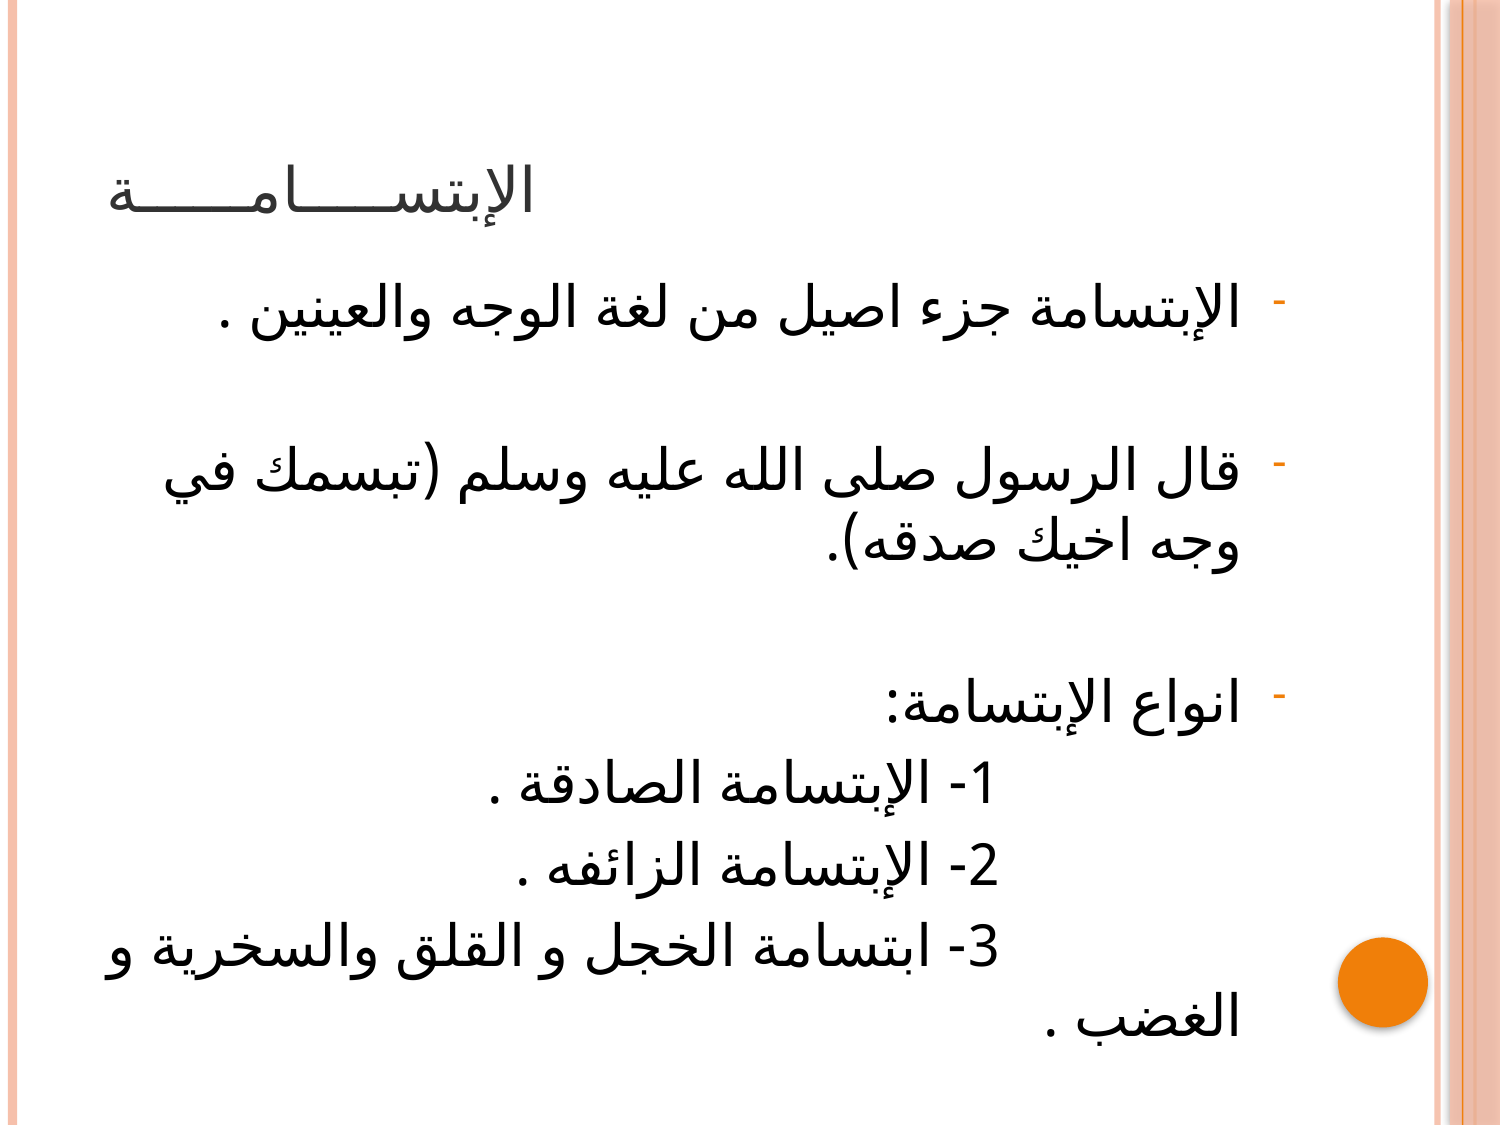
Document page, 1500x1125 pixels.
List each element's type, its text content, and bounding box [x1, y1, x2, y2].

title الإبتســـــامــــــة [75, 45, 1300, 233]
list الإبتسامة جزء اصيل من لغة الوجه والعينين . قال الرسول صلى الله عليه وسلم (تبسمك في وجه اخيك صدقه). انواع الإبتسامة: 1- الإبتسامة الصادقة . 2- الإبتسامة الزائفه . 3- ابتسامة الخجل و القلق والسخرية و الغضب . [75, 262, 1300, 1062]
